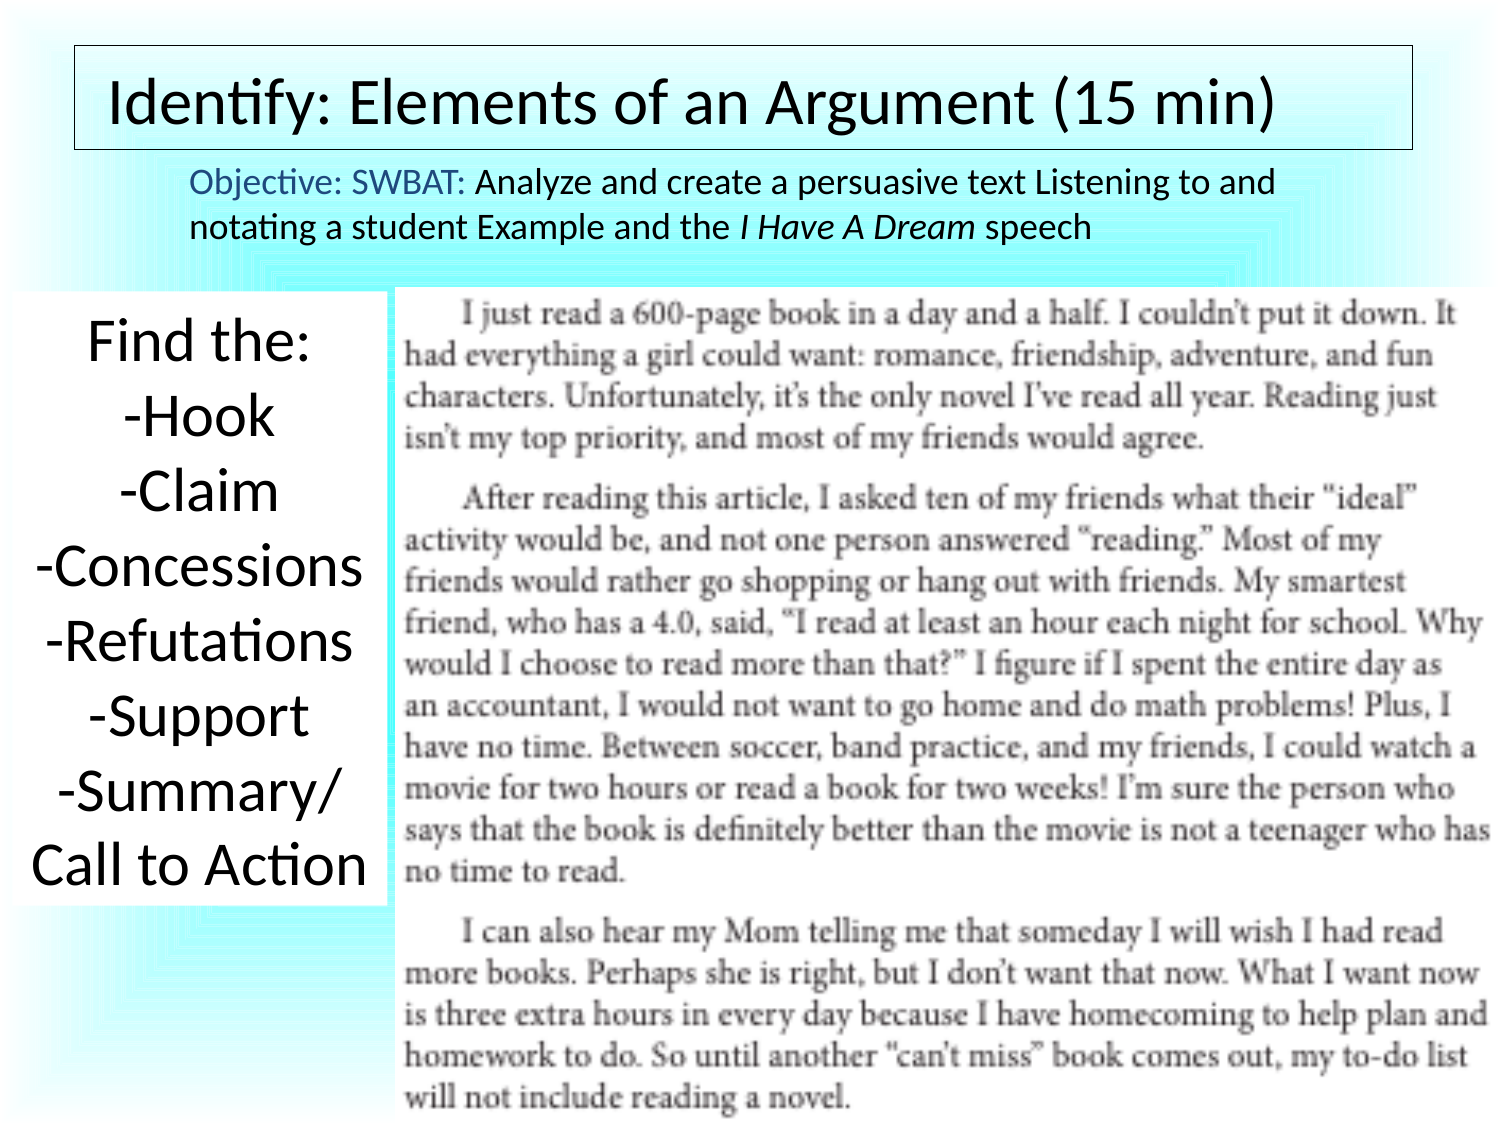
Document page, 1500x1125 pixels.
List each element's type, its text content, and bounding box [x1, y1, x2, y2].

text_box Objective: SWBAT: Analyze and create a persuasive text Listening to and notating a student Example and the I Have A Dream speech [70, 149, 1500, 327]
text_box Find the: -Hook -Claim -Concessions -Refutations -Support -Summary/Call to Action [12, 291, 388, 906]
text_box Identify: Elements of an Argument (15 min) [74, 45, 1413, 149]
picture [394, 287, 1500, 1125]
